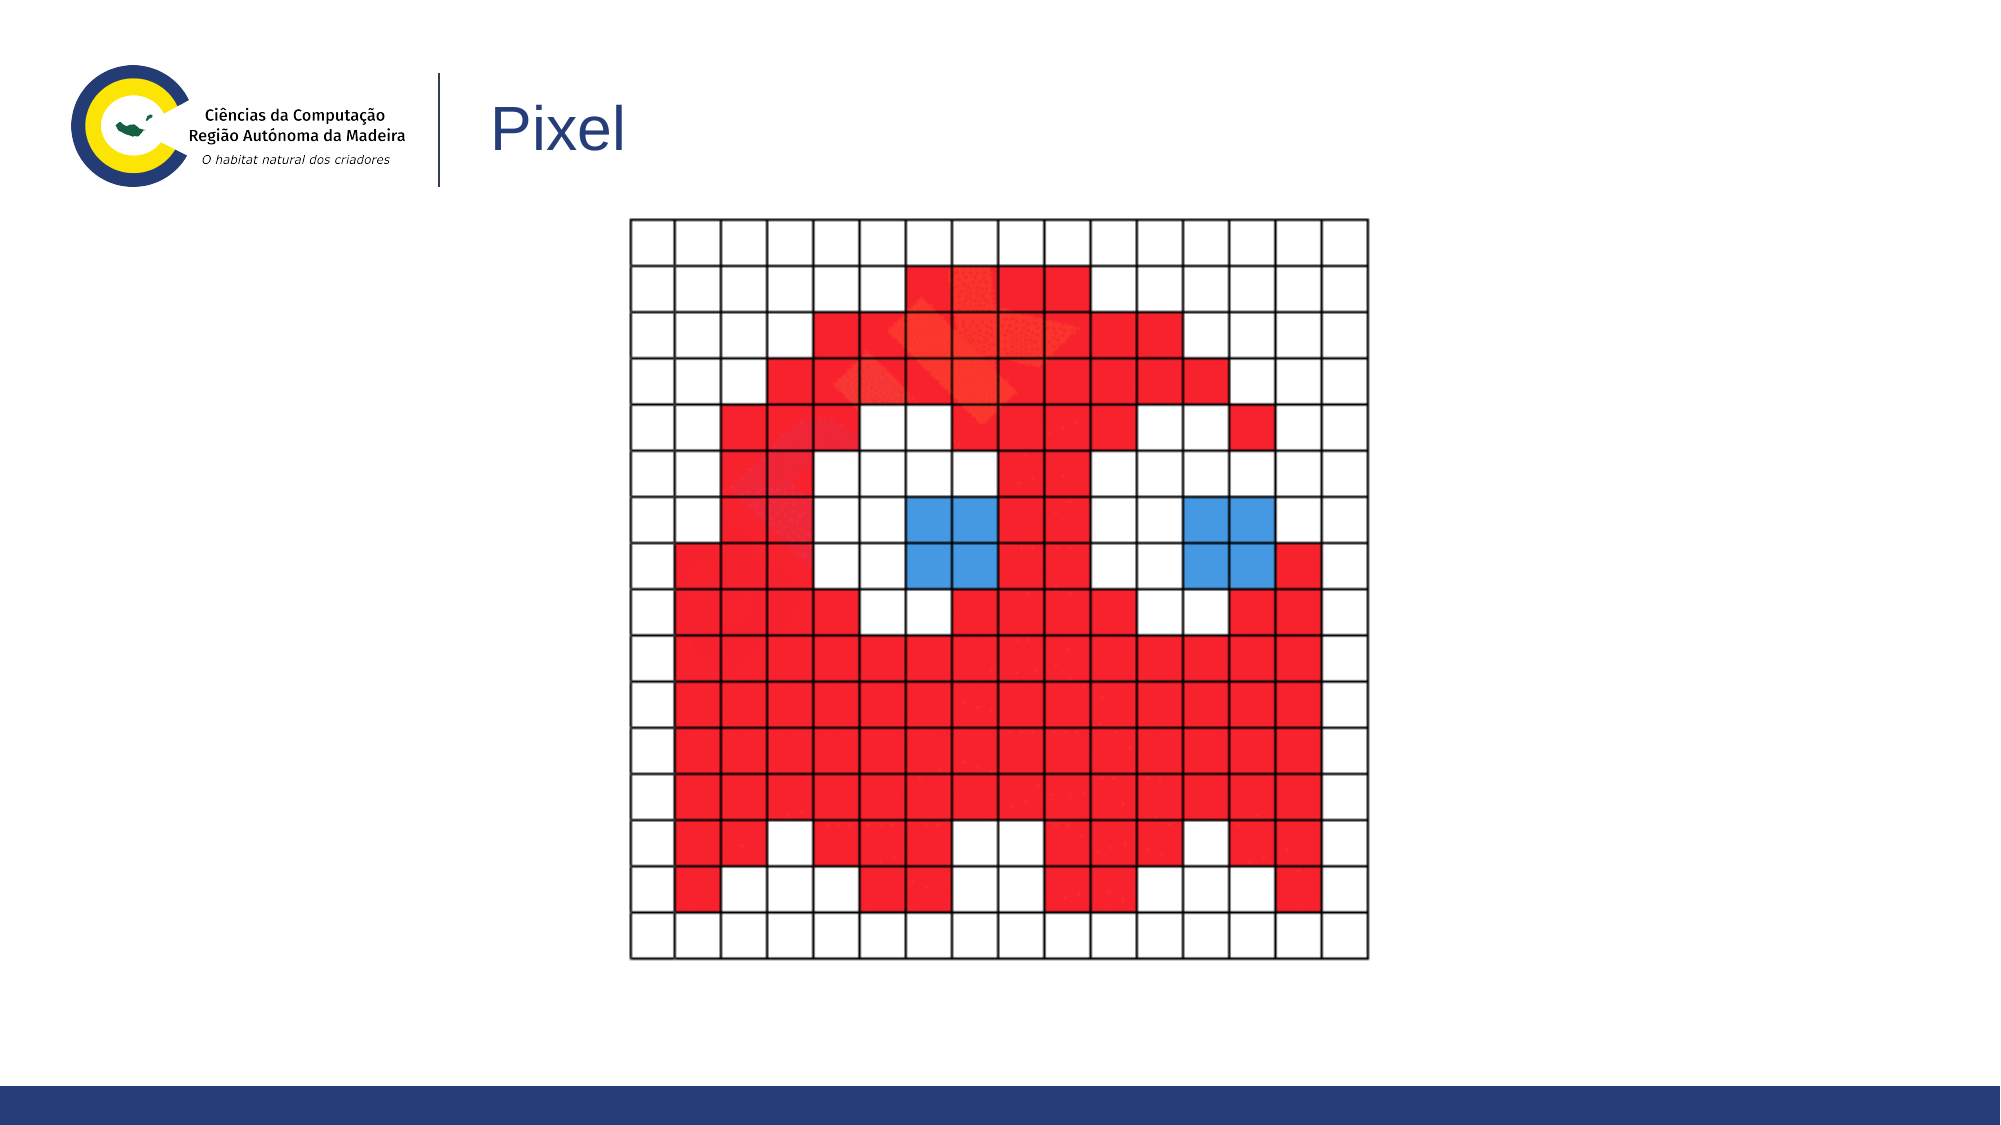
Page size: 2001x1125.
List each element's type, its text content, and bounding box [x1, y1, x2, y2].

text_box [0, 1085, 2000, 1125]
text_box Pixel [475, 80, 642, 171]
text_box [71, 65, 440, 188]
picture [628, 217, 1372, 976]
